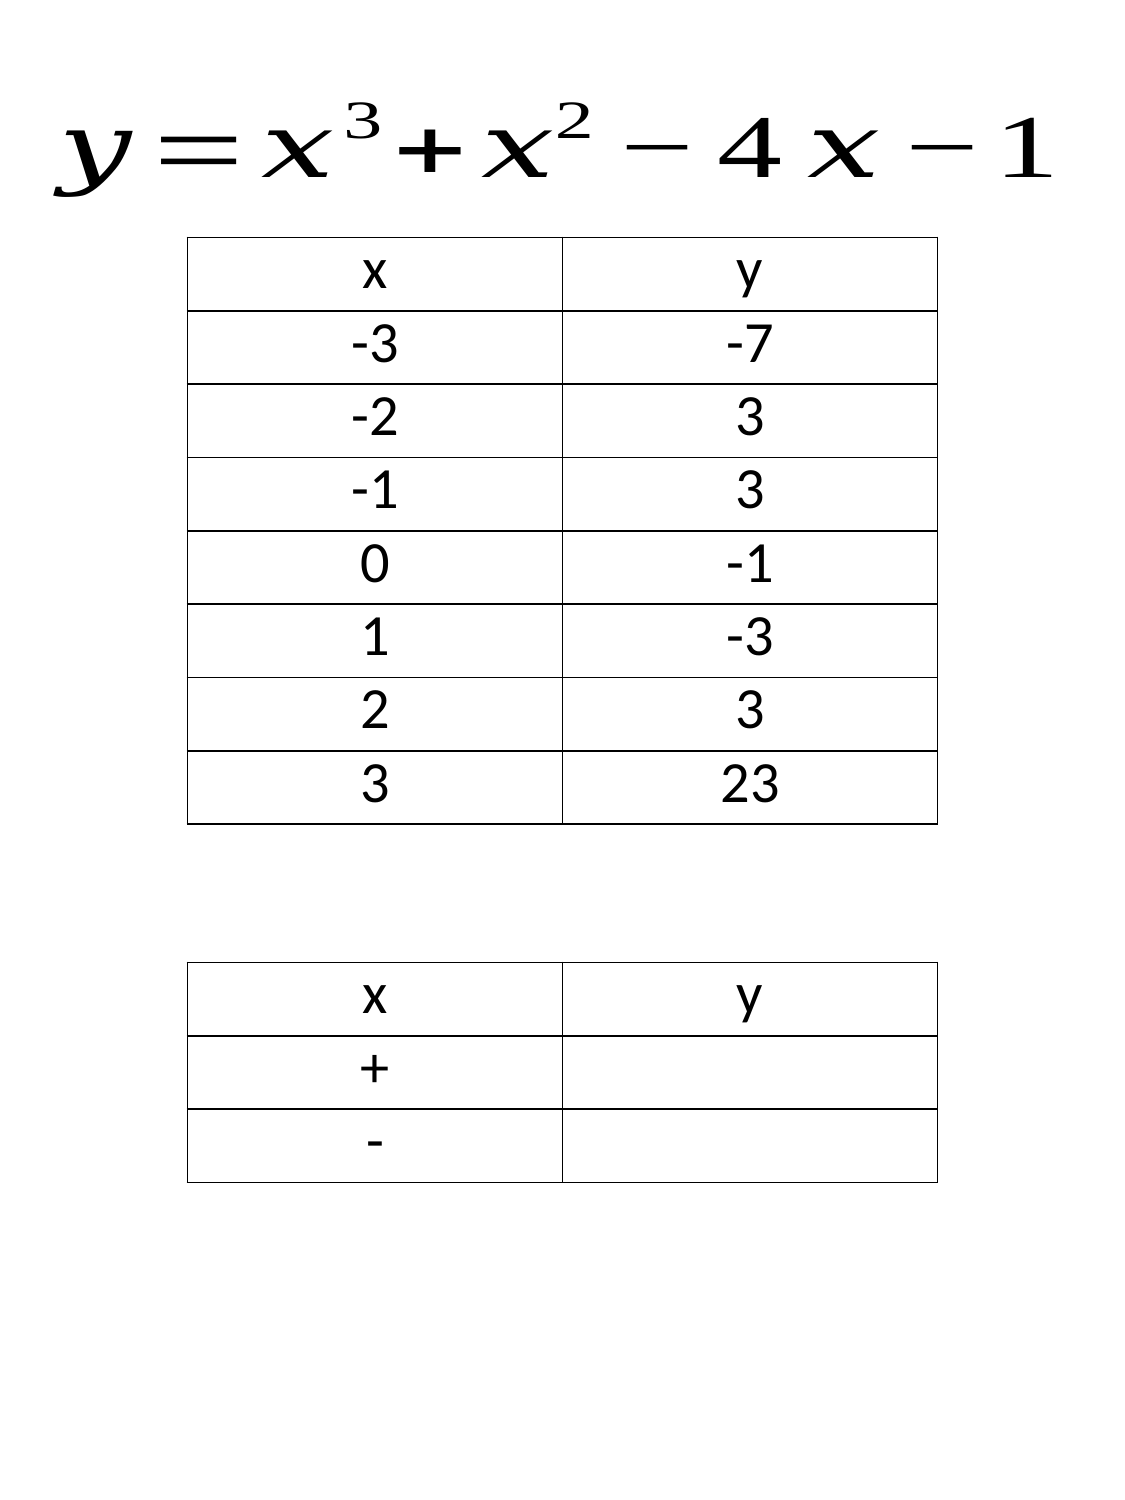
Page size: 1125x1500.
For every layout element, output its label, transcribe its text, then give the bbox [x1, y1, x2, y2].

table_cell 3 [563, 385, 937, 457]
table_cell -7 [563, 312, 937, 383]
table_cell -3 [188, 312, 562, 383]
table_cell 1 [188, 605, 562, 677]
table_cell -1 [188, 458, 562, 530]
table_cell 3 [188, 752, 562, 823]
table_header y [563, 238, 937, 310]
table_cell -3 [563, 605, 937, 677]
table_cell -2 [188, 385, 562, 457]
table_cell 23 [563, 752, 937, 823]
table_cell 2 [188, 678, 562, 750]
table_cell -1 [563, 532, 937, 603]
table_cell 3 [563, 458, 937, 530]
table_header x [188, 238, 562, 310]
table_cell 0 [188, 532, 562, 603]
table_cell 3 [563, 678, 937, 750]
